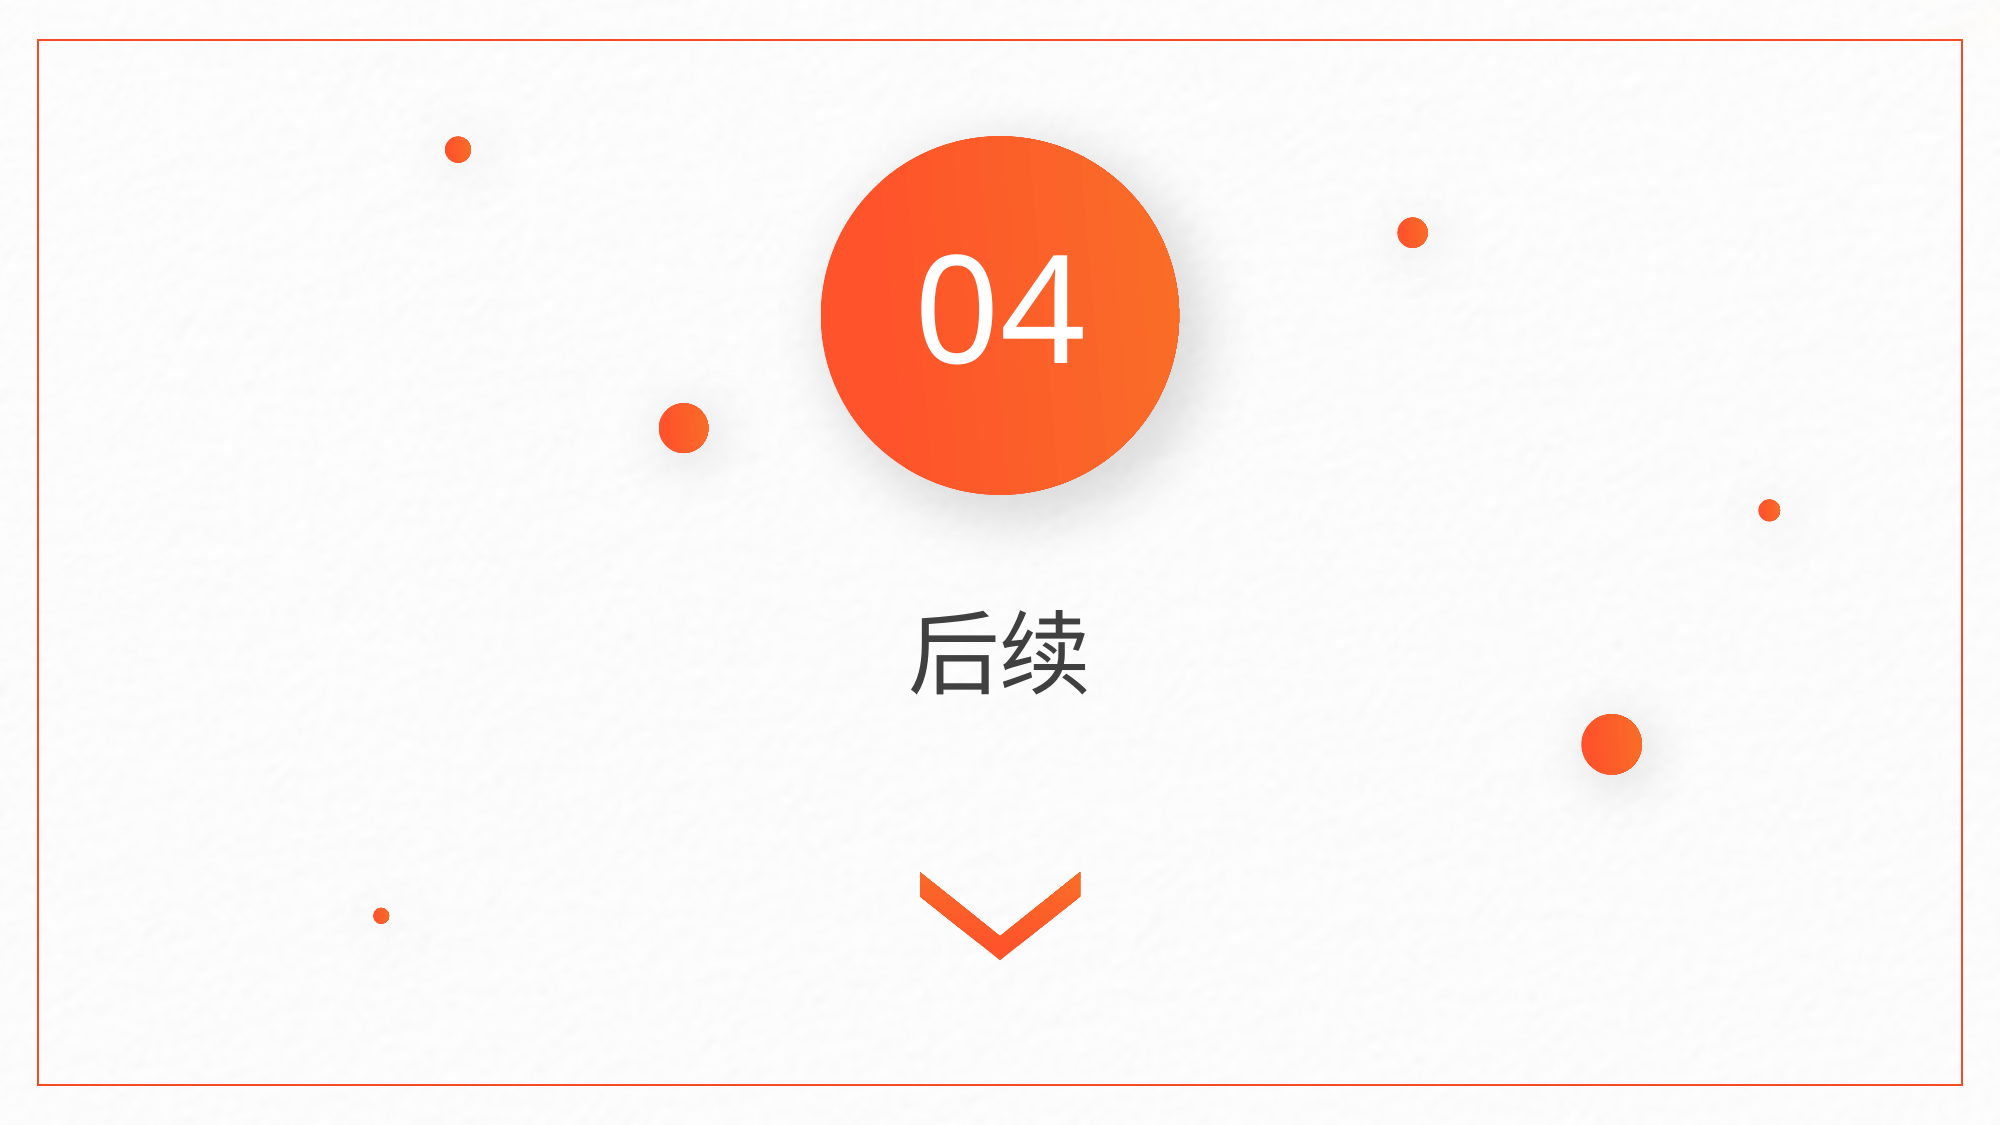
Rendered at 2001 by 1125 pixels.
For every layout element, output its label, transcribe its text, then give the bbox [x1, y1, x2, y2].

text_box [37, 39, 1963, 1086]
text_box [443, 135, 472, 164]
text_box [1580, 713, 1643, 776]
text_box [657, 402, 710, 455]
text_box [819, 135, 1181, 496]
text_box [1396, 216, 1429, 250]
text_box [1757, 498, 1782, 523]
text_box 后续 [893, 587, 1107, 713]
text_box 04 [869, 206, 1131, 402]
text_box [919, 870, 1082, 962]
text_box [371, 906, 391, 925]
